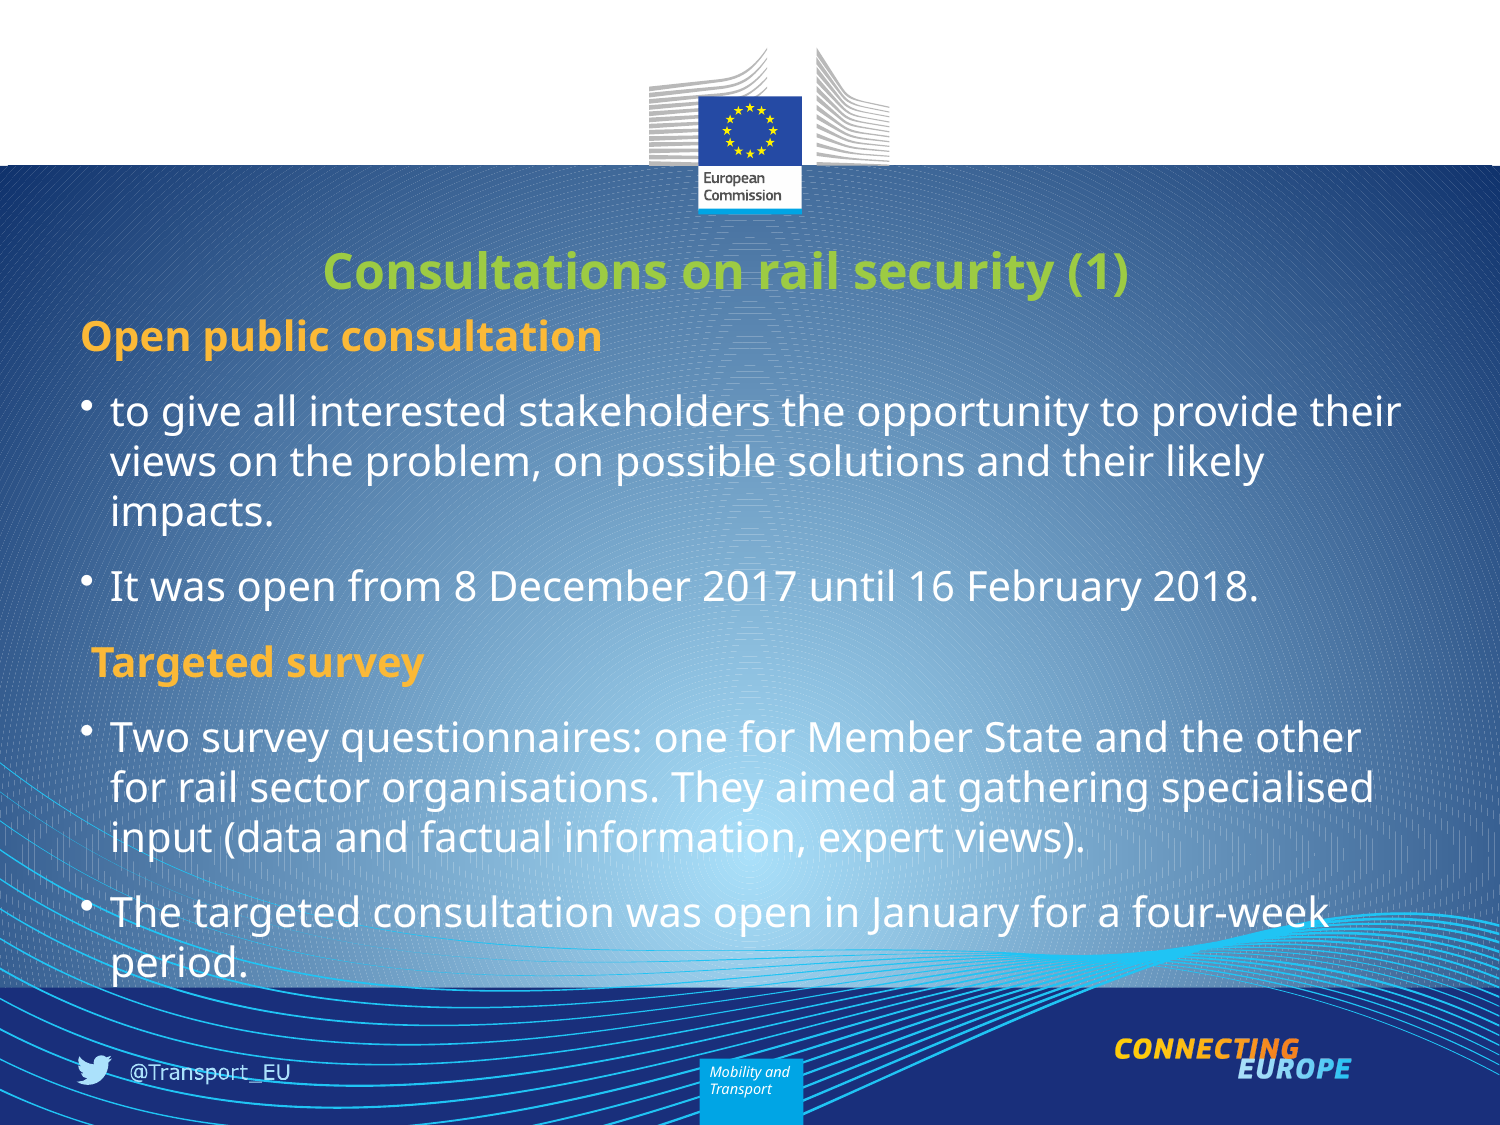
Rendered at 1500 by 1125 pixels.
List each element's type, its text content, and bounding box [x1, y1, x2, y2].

title Consultations on rail security (1) [135, 231, 1317, 302]
picture [1112, 1036, 1355, 1081]
list Open public consultation to give all interested stakeholders the opportunity to provide their views on the problem, on possible solutions and their likely impacts. It was open from 8 December 2017 until 16 February 2018. Targeted survey Two survey questionnaires: one for Member State and the other for rail sector organisations. They aimed at gathering specialised input (data and factual information, expert views). The targeted consultation was open in January for a four-week period. [64, 302, 1436, 988]
